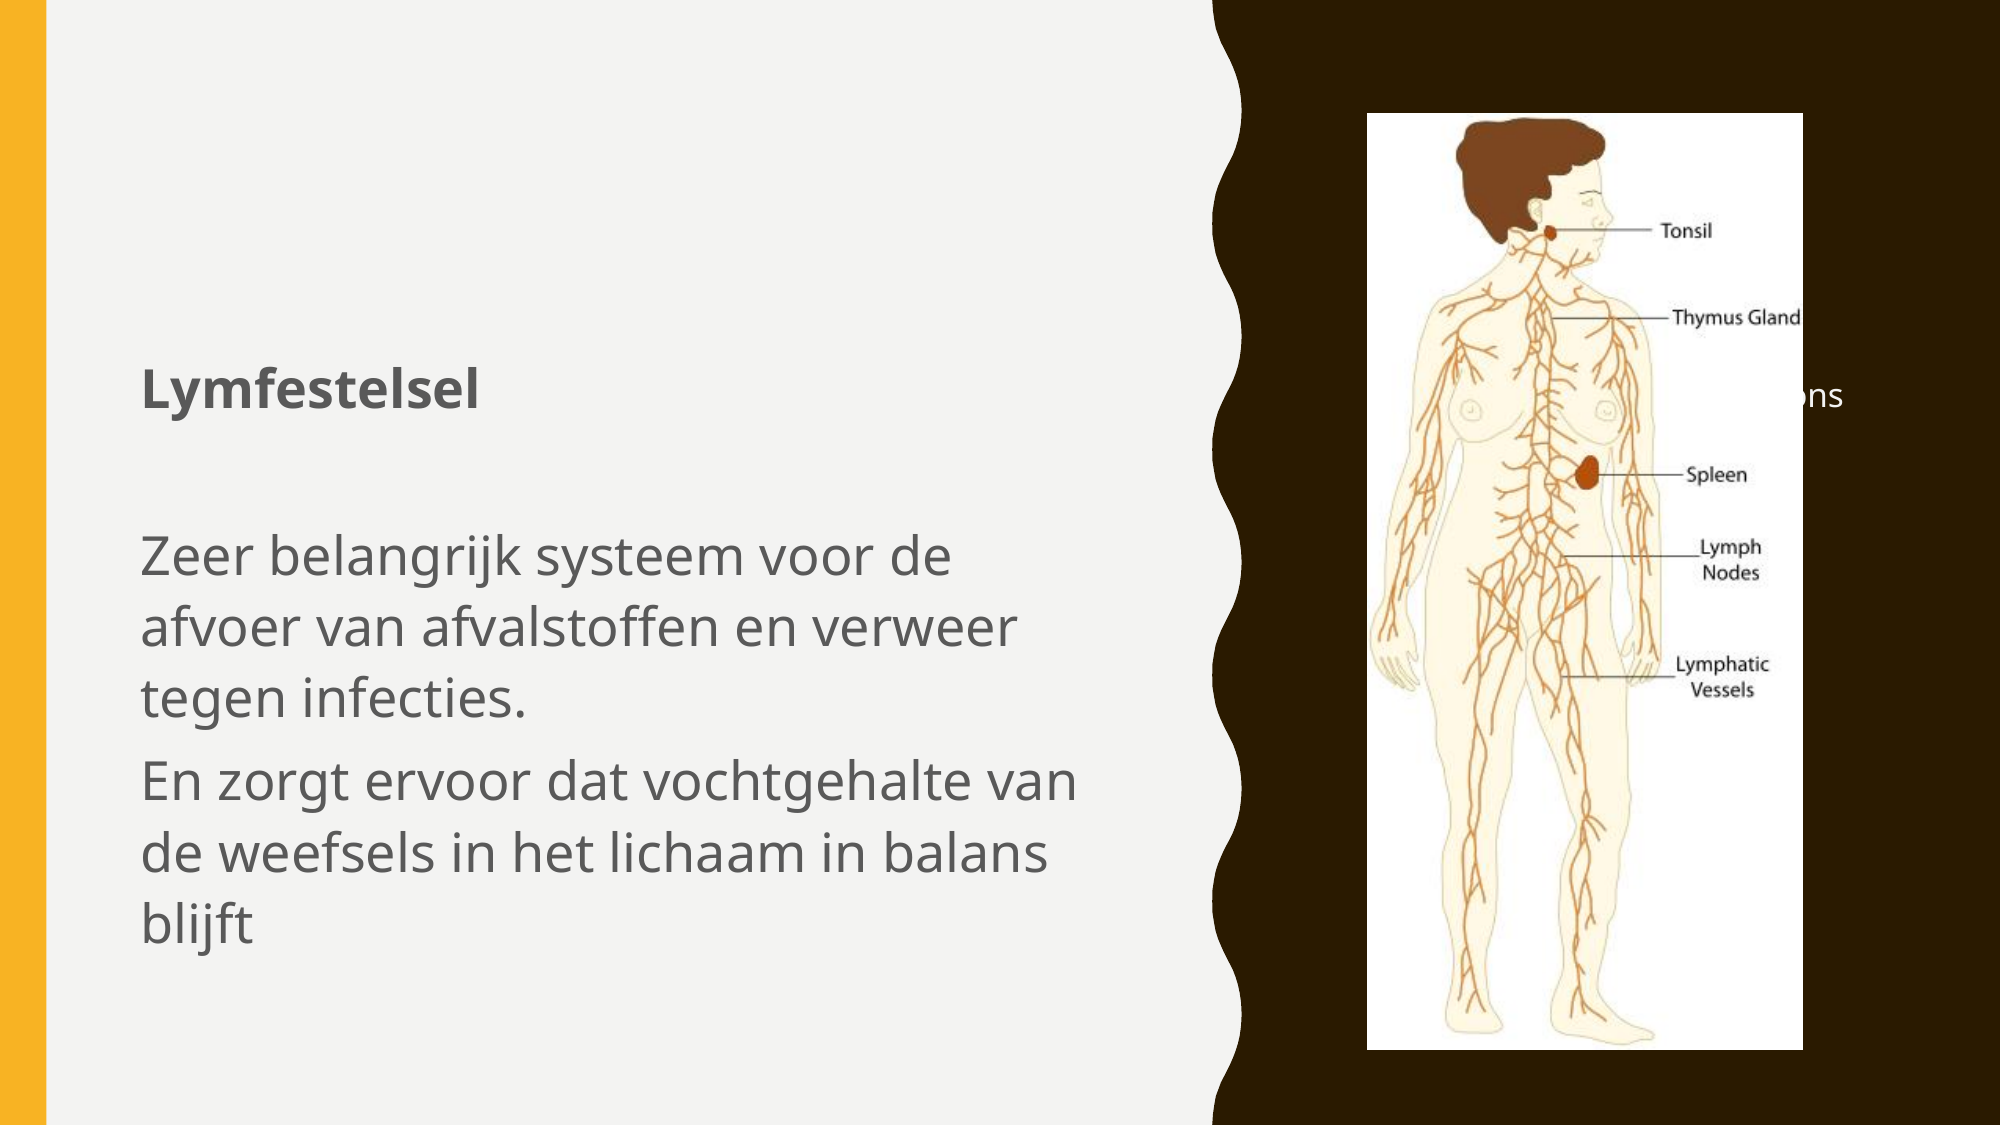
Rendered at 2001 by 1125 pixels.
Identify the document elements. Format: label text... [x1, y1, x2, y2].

title Lymfestelsel [1367, 75, 1875, 272]
picture [1367, 113, 1803, 1050]
list Lymfestelsel Zeer belangrijk systeem voor de afvoer van afvalstoffen en verweer tegen infecties. En zorgt ervoor dat vochtgehalte van de weefsels in het lichaam in balans blijft [125, 340, 1136, 969]
list Onderdeel van ons afweersysteem [1803, 285, 1875, 969]
